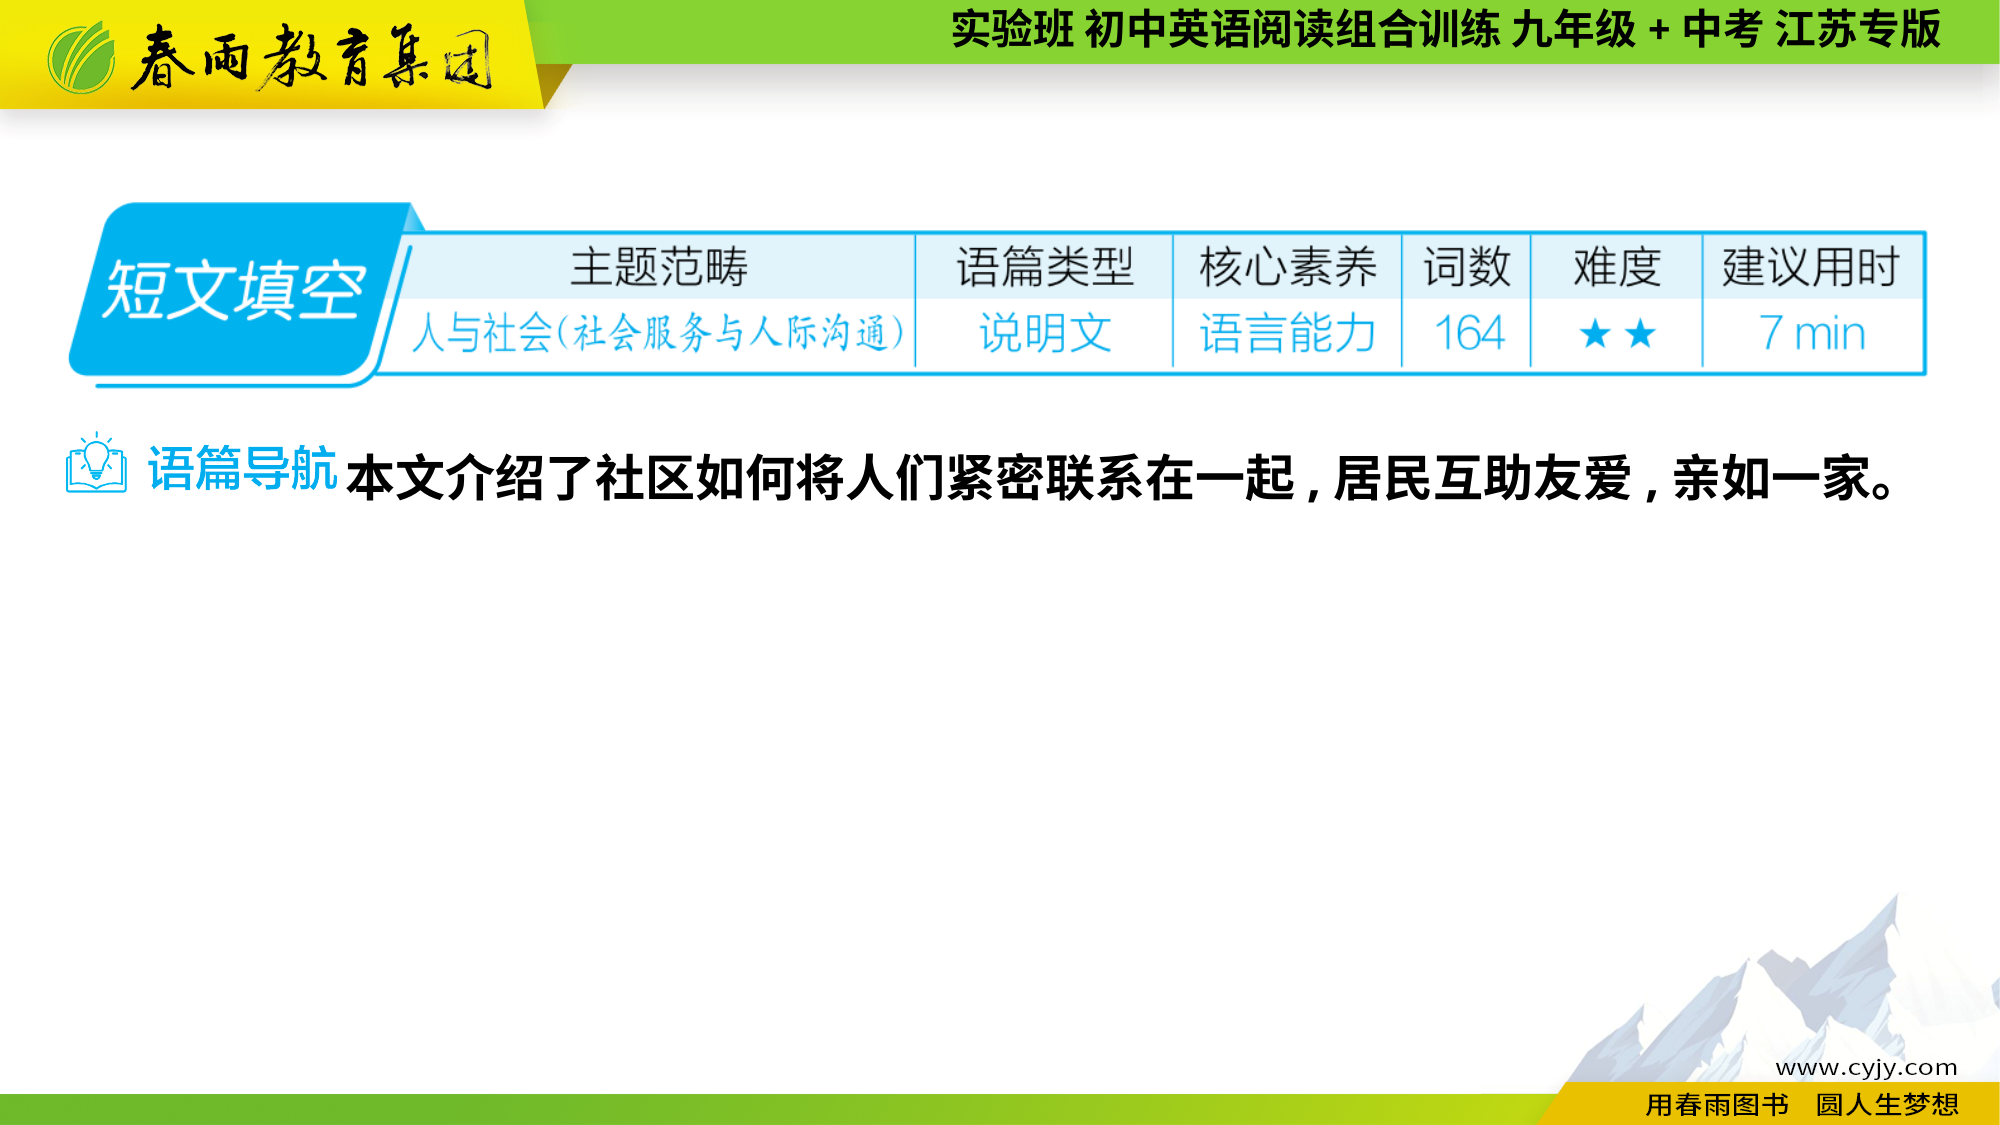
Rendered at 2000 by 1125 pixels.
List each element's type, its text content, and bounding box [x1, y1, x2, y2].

list 本文介绍了社区如何将人们紧密联系在一起,居民互助友爱,亲如一家。 [59, 409, 1944, 516]
picture [0, 0, 2000, 1125]
